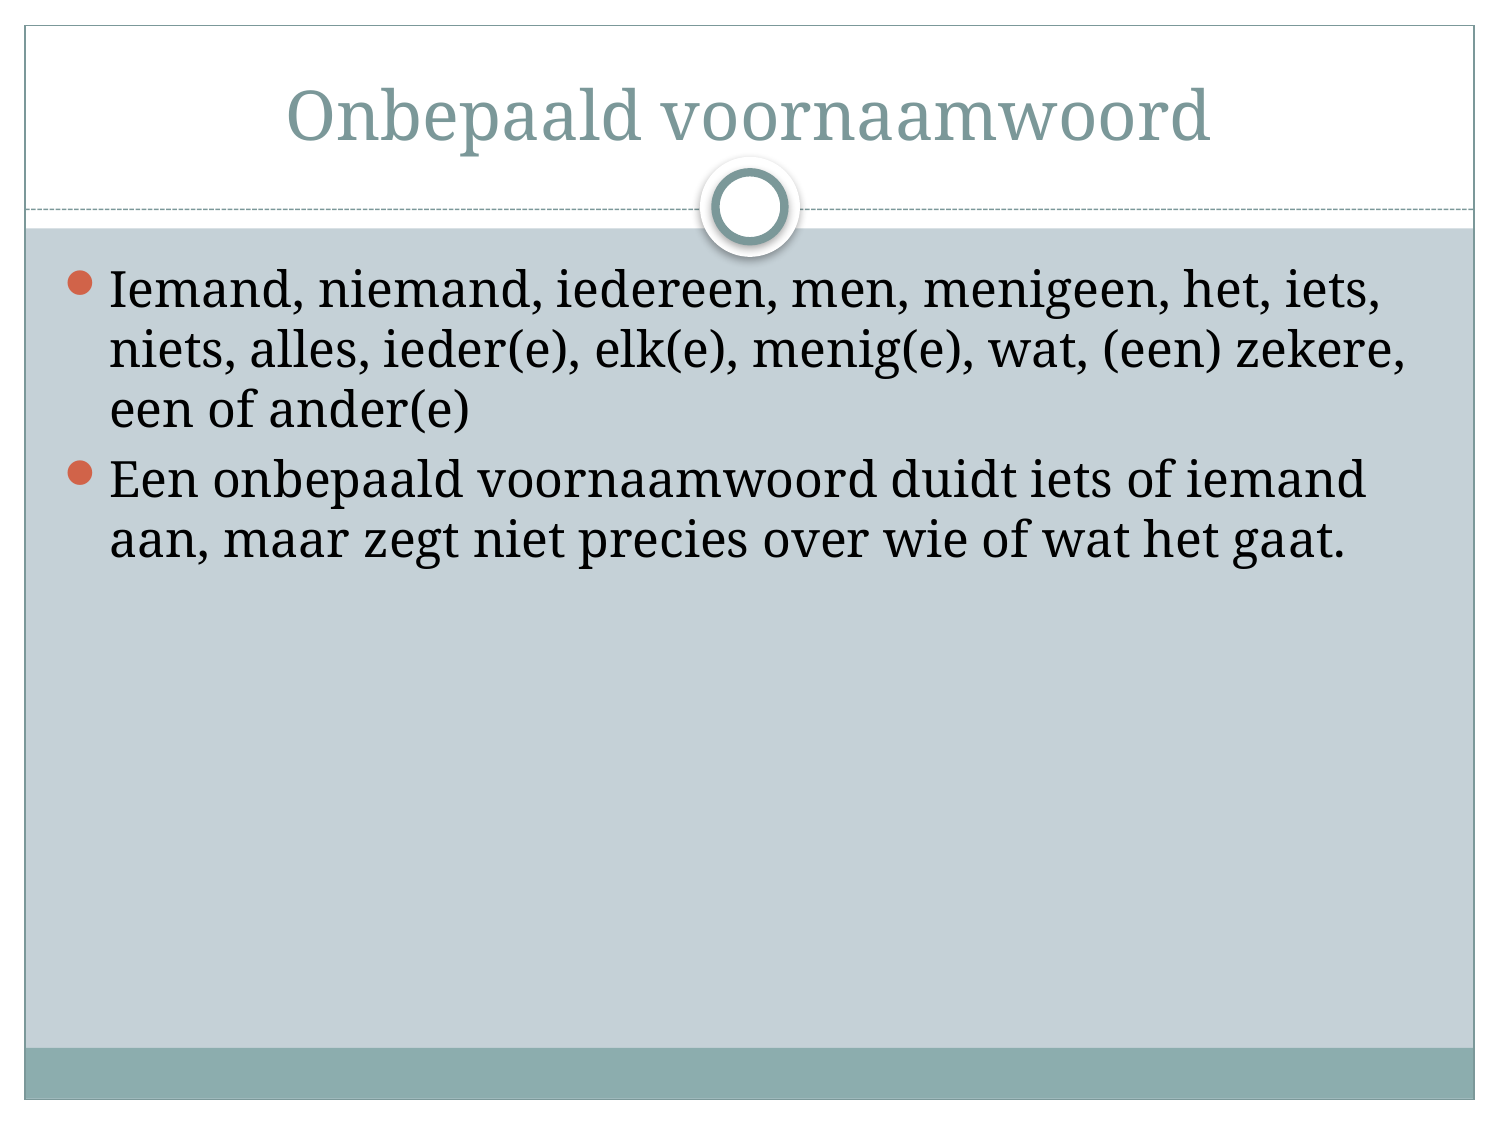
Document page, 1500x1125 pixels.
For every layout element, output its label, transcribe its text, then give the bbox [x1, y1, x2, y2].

title Onbepaald voornaamwoord [49, 37, 1450, 162]
list Iemand, niemand, iedereen, men, menigeen, het, iets, niets, alles, ieder(e), elk(e), menig(e), wat, (een) zekere, een of ander(e) Een onbepaald voornaamwoord duidt iets of iemand aan, maar zegt niet precies over wie of wat het gaat. [49, 250, 1445, 1001]
